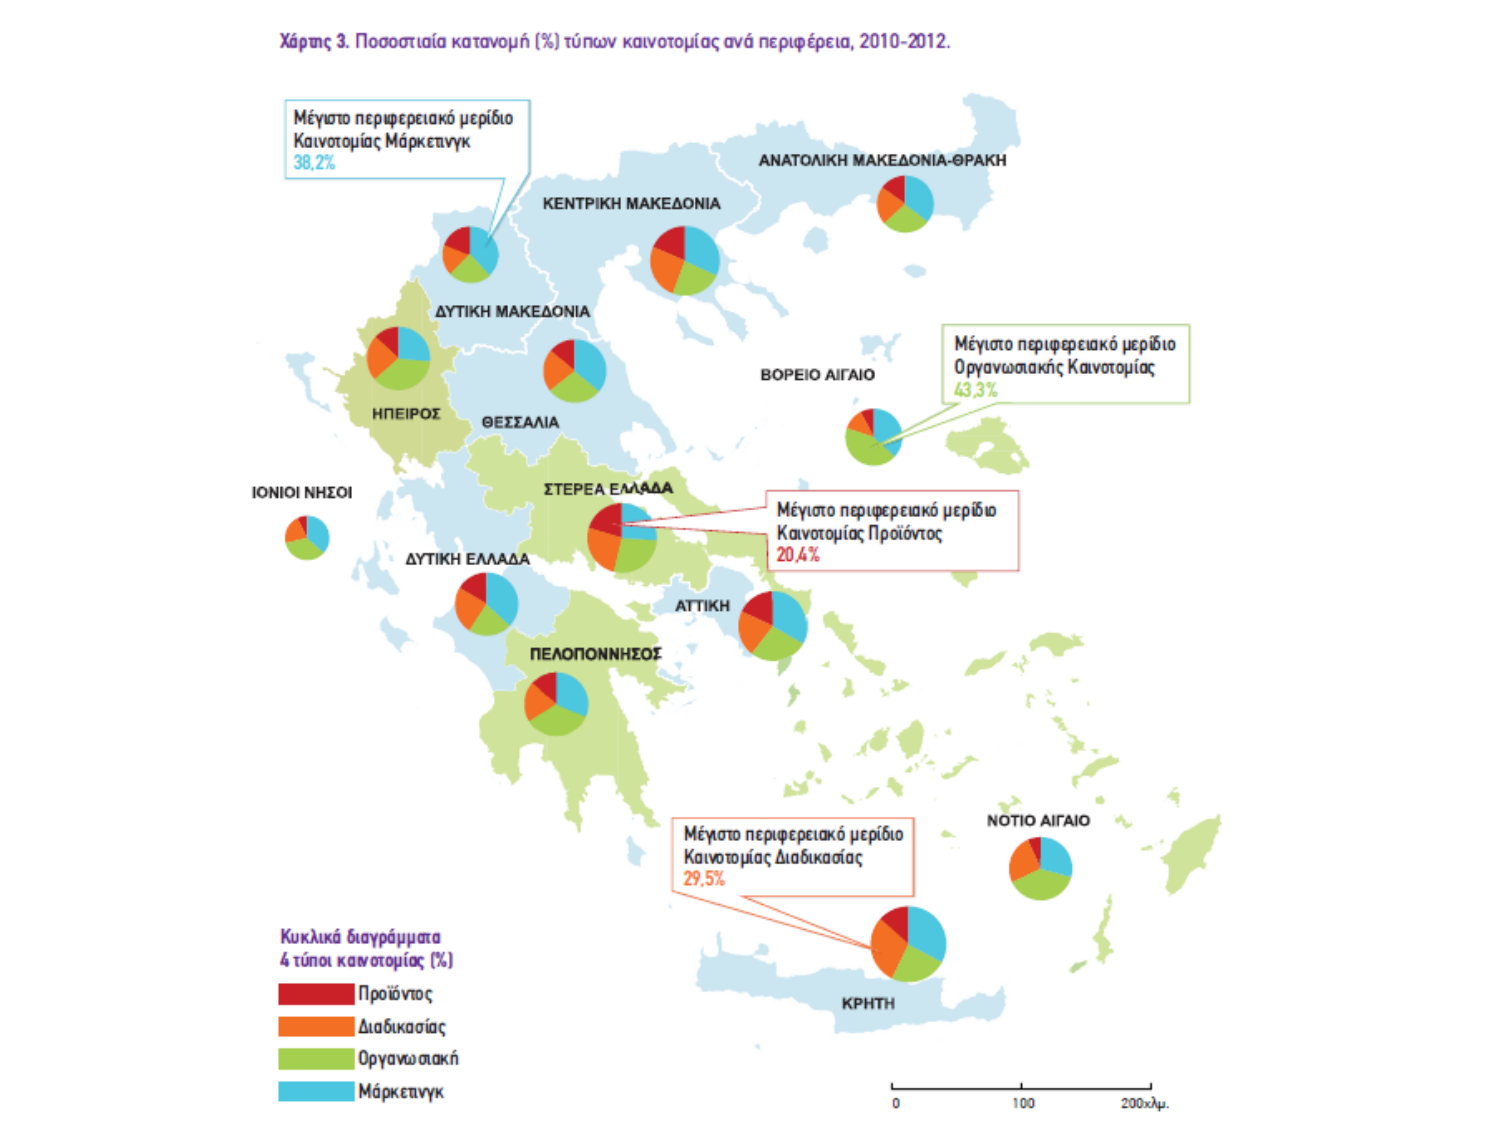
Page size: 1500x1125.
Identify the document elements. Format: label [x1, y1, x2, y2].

picture [223, 30, 1248, 1125]
